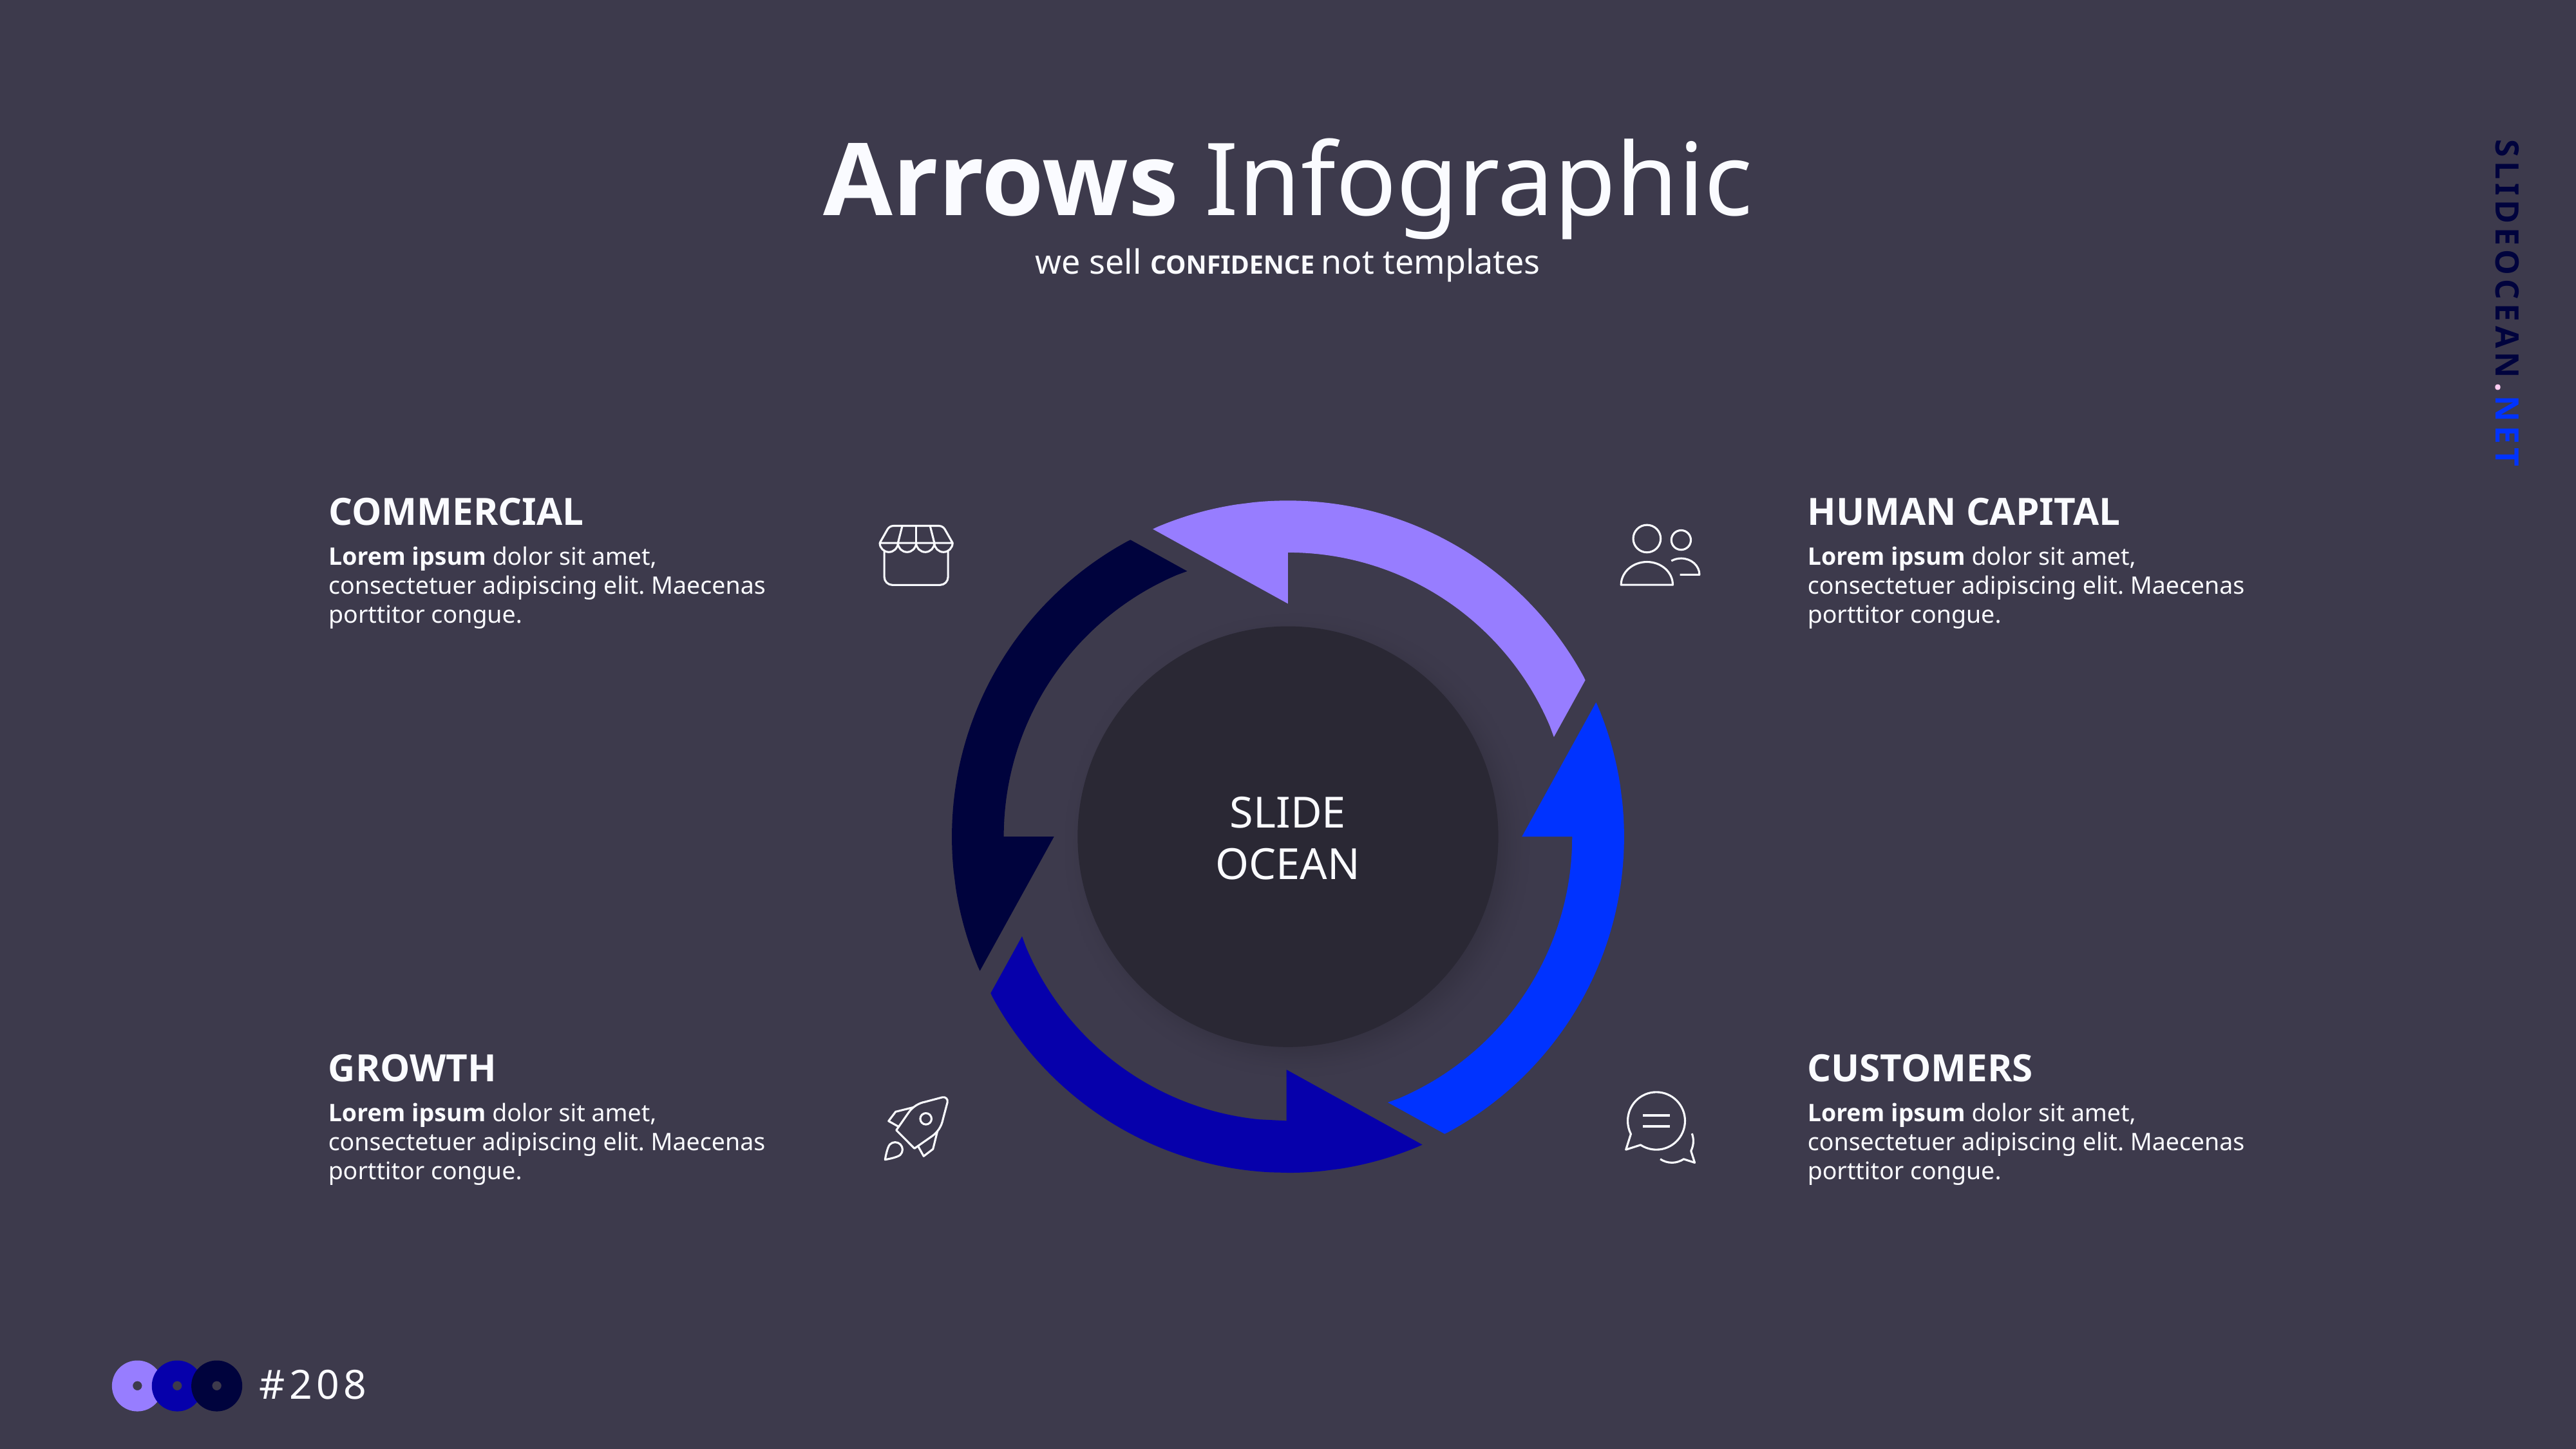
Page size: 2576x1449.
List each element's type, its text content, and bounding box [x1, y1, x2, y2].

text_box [318, 482, 779, 634]
text_box we sell CONFIDENCE not templates [1026, 241, 1550, 285]
text_box [1671, 558, 1700, 575]
text_box #208 [259, 1359, 402, 1408]
text_box [1625, 562, 1673, 585]
text_box [1660, 1133, 1695, 1163]
text_box Arrows Infographic [813, 110, 1763, 241]
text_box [1797, 1039, 2258, 1191]
text_box [880, 526, 951, 585]
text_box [951, 500, 1625, 1173]
text_box [1633, 525, 1661, 553]
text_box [1797, 482, 2258, 634]
text_box [888, 1097, 948, 1157]
text_box [1625, 1092, 1685, 1150]
text_box [885, 1142, 903, 1160]
text_box [1671, 530, 1691, 550]
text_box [318, 1039, 779, 1191]
